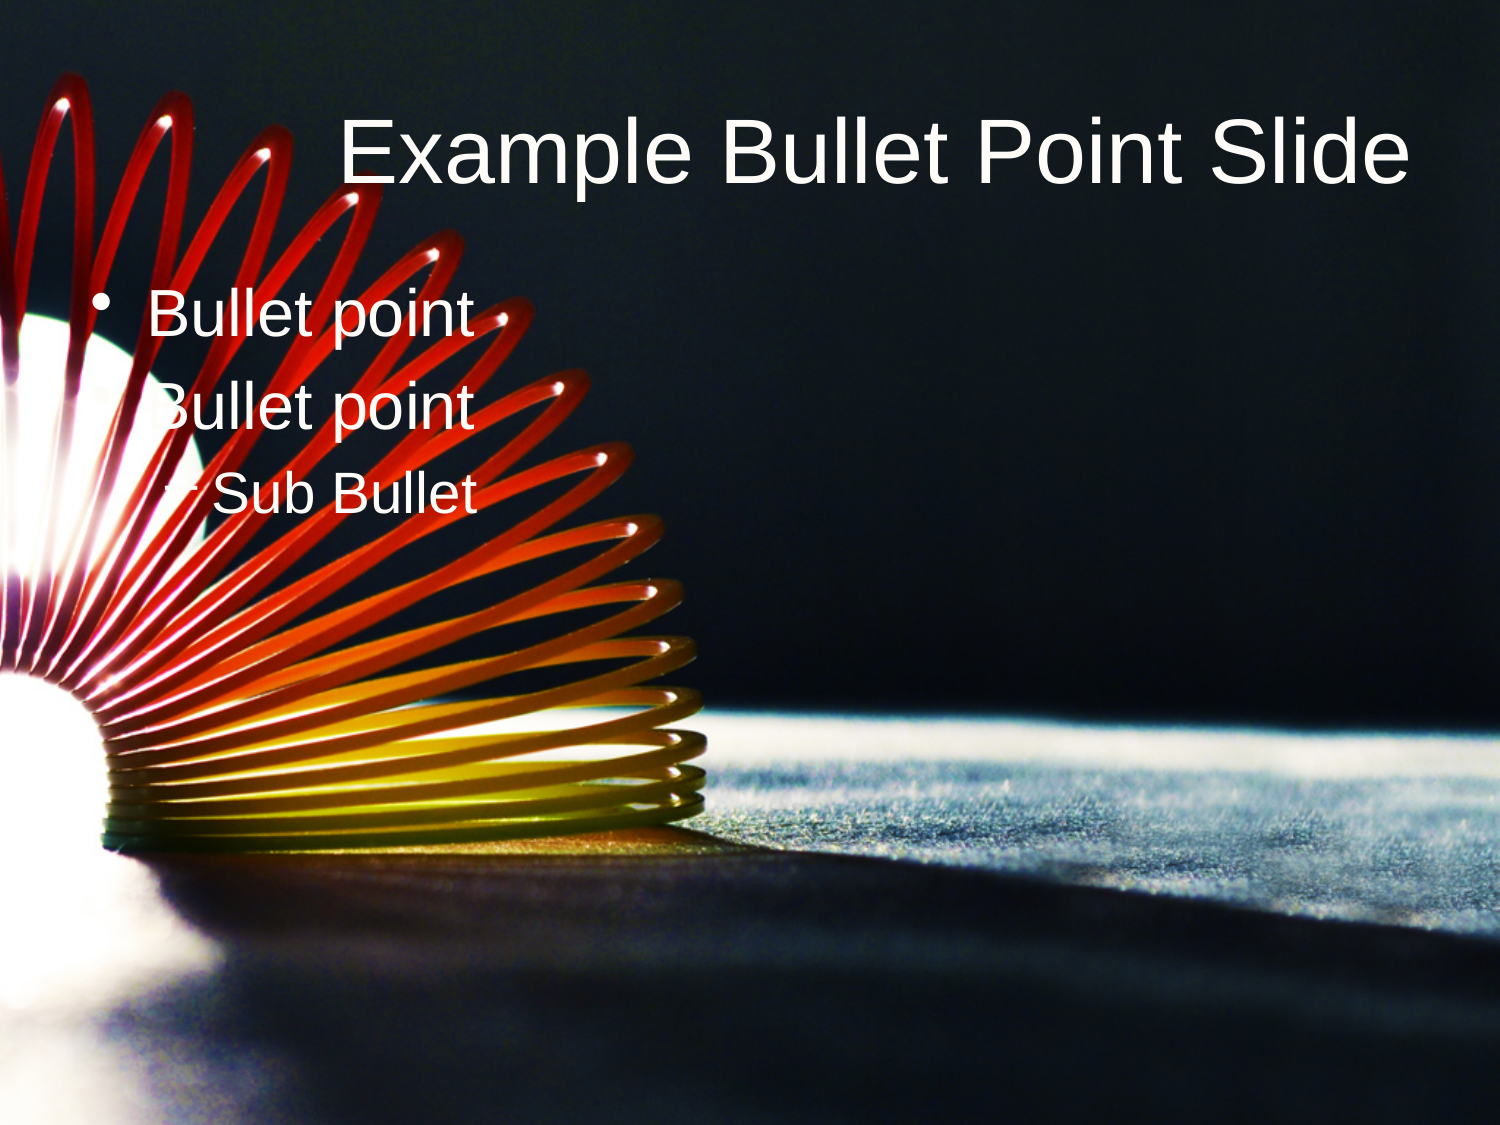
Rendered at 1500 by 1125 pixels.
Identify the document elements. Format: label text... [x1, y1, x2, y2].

picture [0, 0, 1500, 1125]
list Bullet point Bullet point Sub Bullet [75, 262, 1425, 1005]
title Example Bullet Point Slide [79, 53, 1430, 242]
